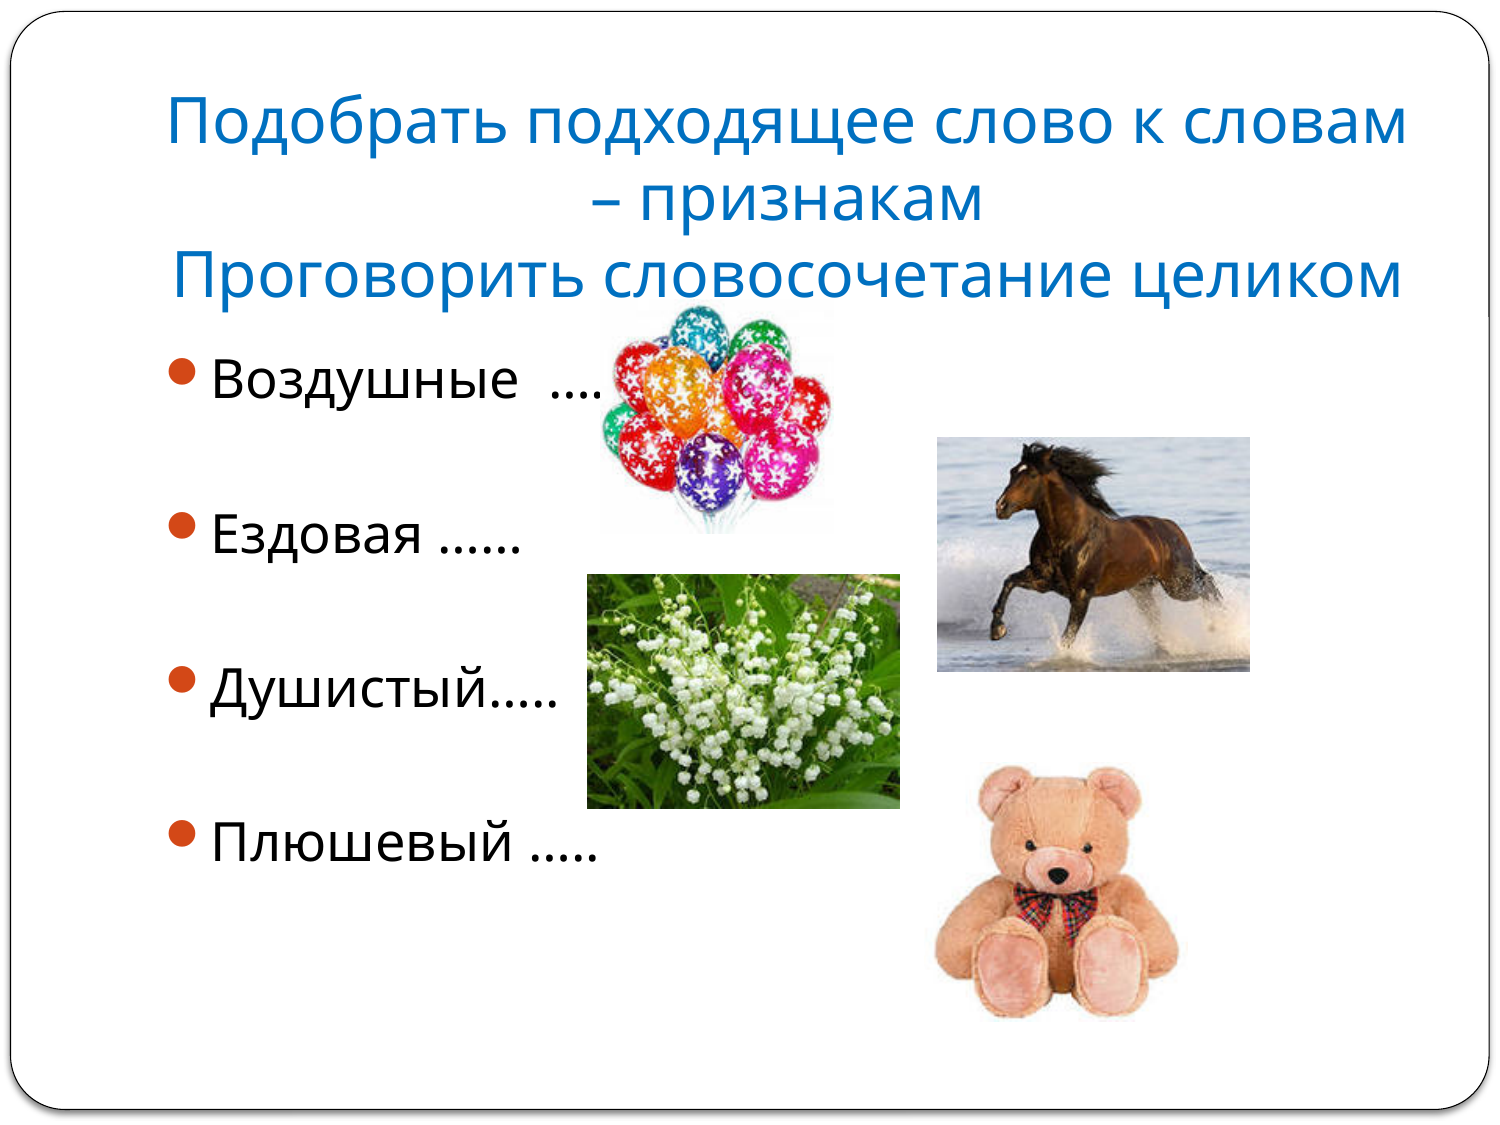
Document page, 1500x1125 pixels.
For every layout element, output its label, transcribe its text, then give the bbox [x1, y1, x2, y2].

list Воздушные …… Ездовая …… Душистый….. Плюшевый ….. [150, 337, 1425, 988]
picture [937, 437, 1250, 672]
picture [599, 299, 834, 534]
title Подобрать подходящее слово к словам – признакам Проговорить словосочетание целиком [150, 45, 1425, 325]
picture [587, 574, 900, 809]
picture [924, 762, 1188, 1022]
